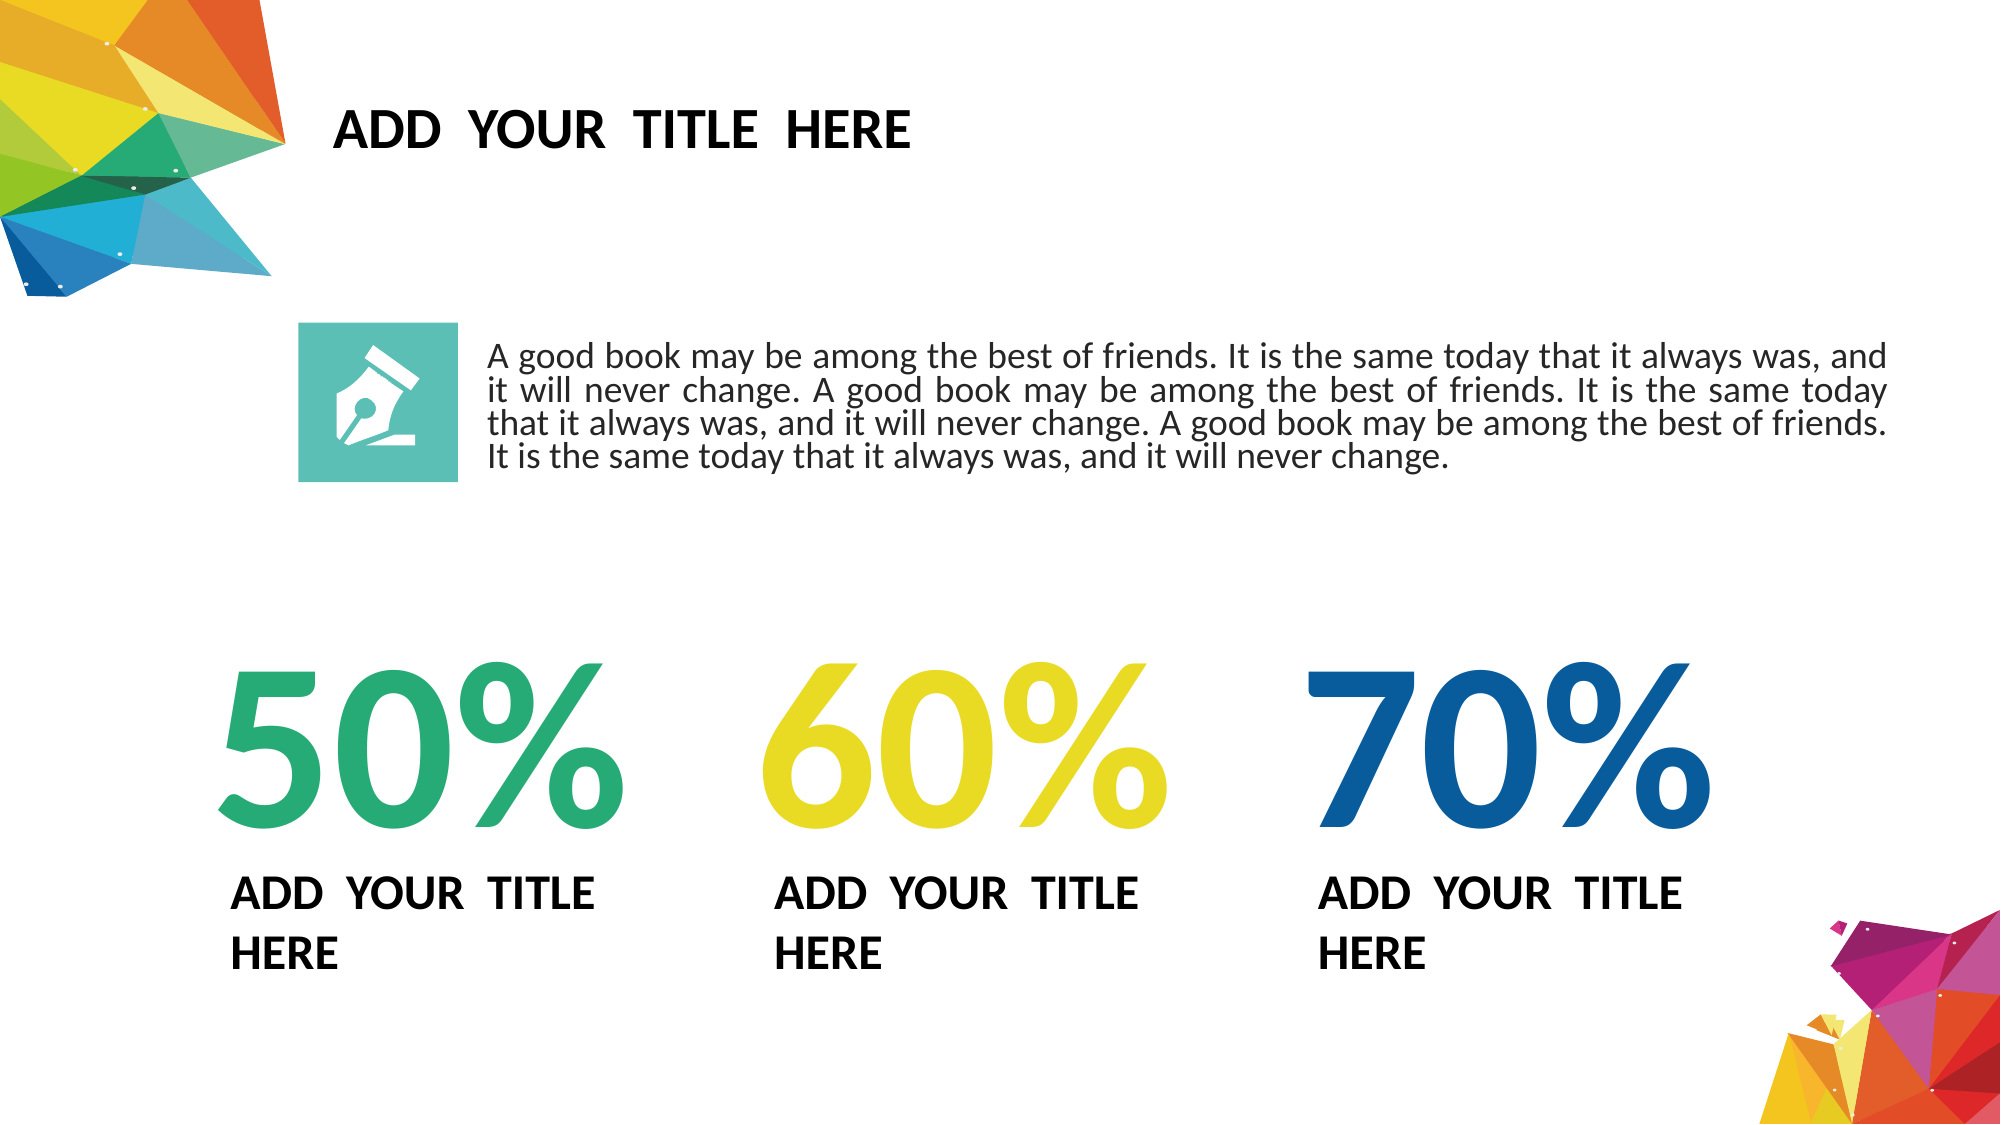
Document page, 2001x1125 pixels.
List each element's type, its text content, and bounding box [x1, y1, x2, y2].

text_box 60% [740, 580, 1236, 884]
text_box ADD YOUR TITLE HERE [759, 852, 1225, 987]
text_box ADD YOUR TITLE HERE [215, 852, 681, 987]
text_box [0, 5, 292, 292]
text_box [298, 322, 459, 483]
text_box A good book may be among the best of friends. It is the same today that it always was, and it will never change. A good book may be among the best of friends. It is the same today that it always was, and it will never change. A good book may be among the best of friends. It is the same today that it always was, and it will never change. [472, 335, 1905, 484]
text_box 70% [1284, 580, 1780, 884]
text_box ADD YOUR TITLE HERE [1303, 852, 1769, 987]
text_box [1772, 896, 1987, 1125]
text_box ADD YOUR TITLE HERE [297, 83, 1024, 168]
text_box 50% [197, 580, 692, 884]
